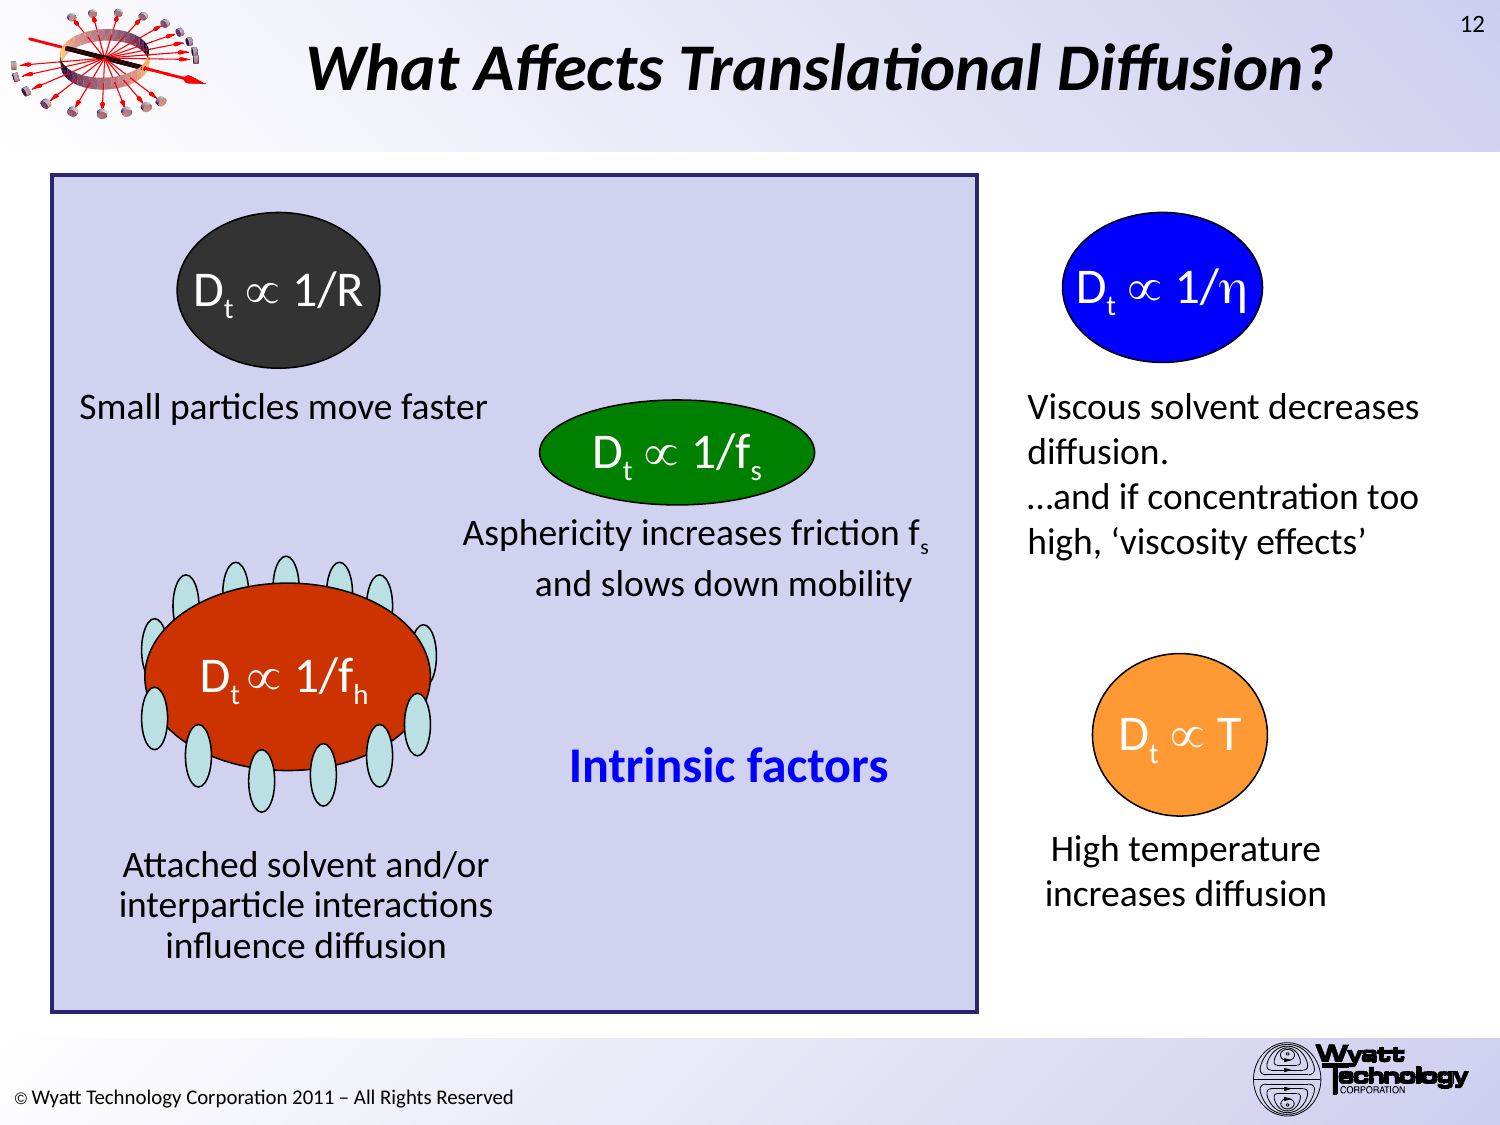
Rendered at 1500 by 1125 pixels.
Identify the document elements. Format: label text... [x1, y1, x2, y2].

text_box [426, 399, 965, 601]
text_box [51, 174, 978, 1013]
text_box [64, 212, 603, 476]
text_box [1012, 212, 1463, 618]
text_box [983, 653, 1406, 967]
title What Affects Translational Diffusion? [217, 16, 1424, 112]
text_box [80, 555, 532, 976]
